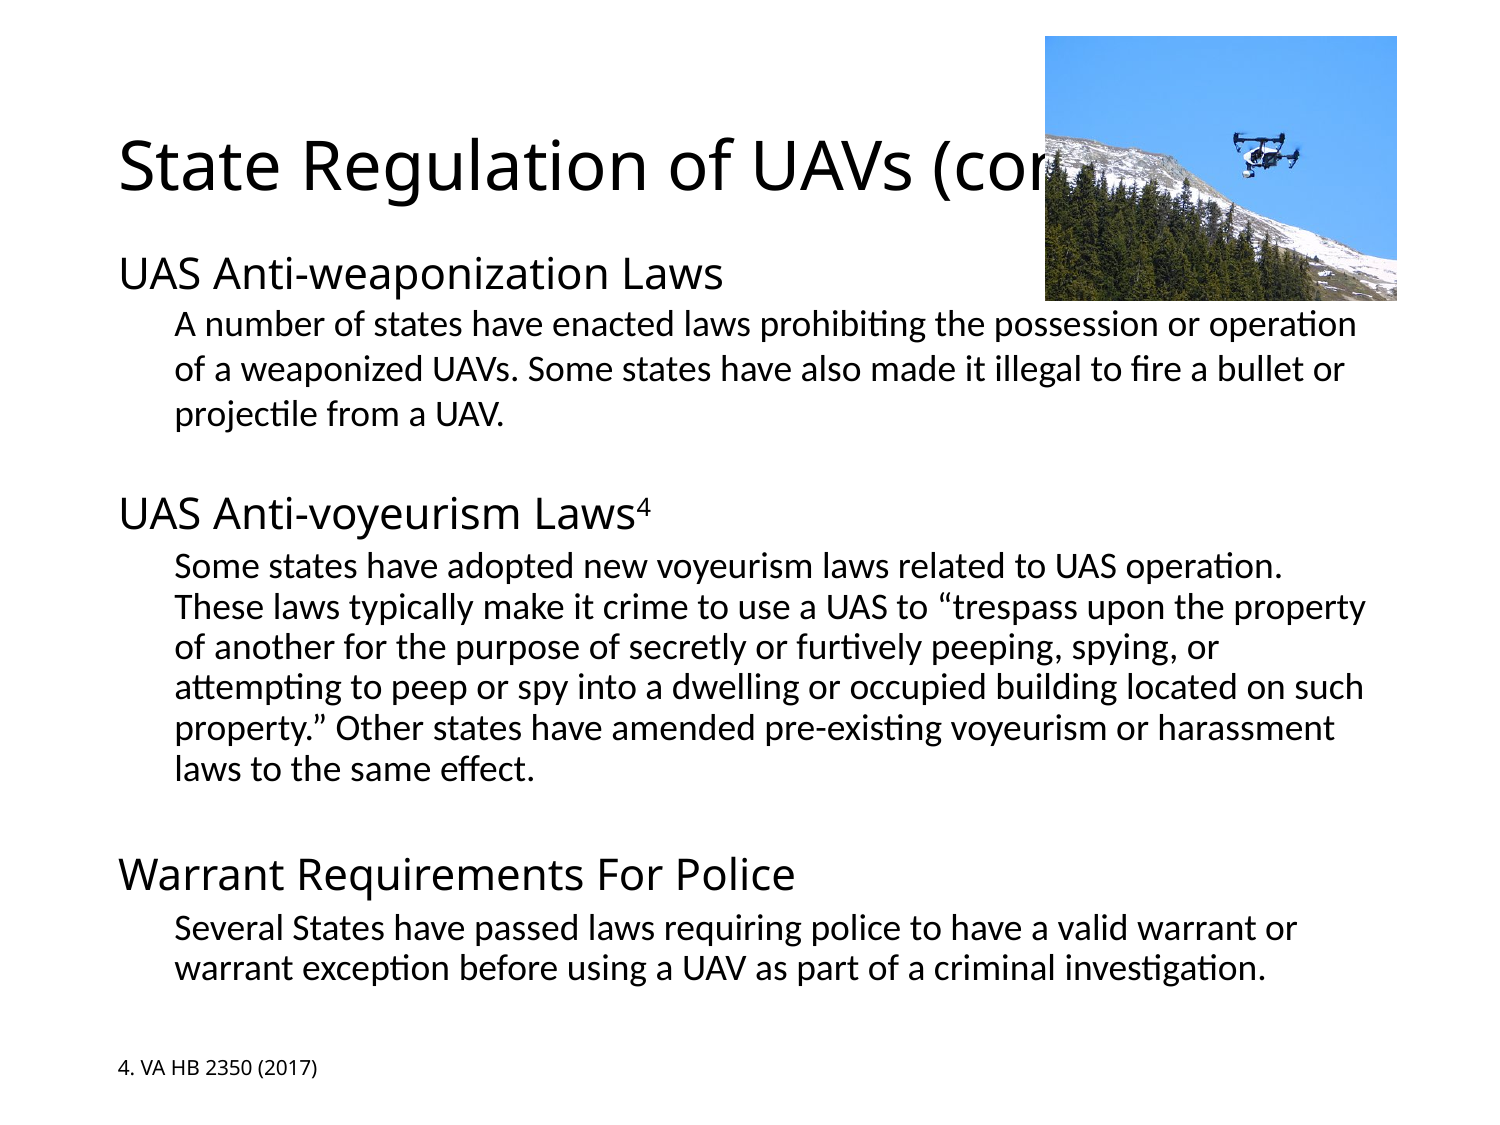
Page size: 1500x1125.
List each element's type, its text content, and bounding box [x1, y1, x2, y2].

picture [1045, 36, 1397, 301]
list UAS Anti-weaponization Laws A number of states have enacted laws prohibiting the possession or operation of a weaponized UAVs. Some states have also made it illegal to fire a bullet or projectile from a UAV. UAS Anti-voyeurism Laws4 Some states have adopted new voyeurism laws related to UAS operation. These laws typically make it crime to use a UAS to “trespass upon the property of another for the purpose of secretly or furtively peeping, spying, or attempting to peep or spy into a dwelling or occupied building located on such property.” Other states have amended pre-existing voyeurism or harassment laws to the same effect. Warrant Requirements For Police Several States have passed laws requiring police to have a valid warrant or warrant exception before using a UAV as part of a criminal investigation. [102, 238, 1398, 1014]
title State Regulation of UAVs (cont.) [102, 59, 1045, 238]
text_box 4. VA HB 2350 (2017) [103, 1047, 1397, 1088]
